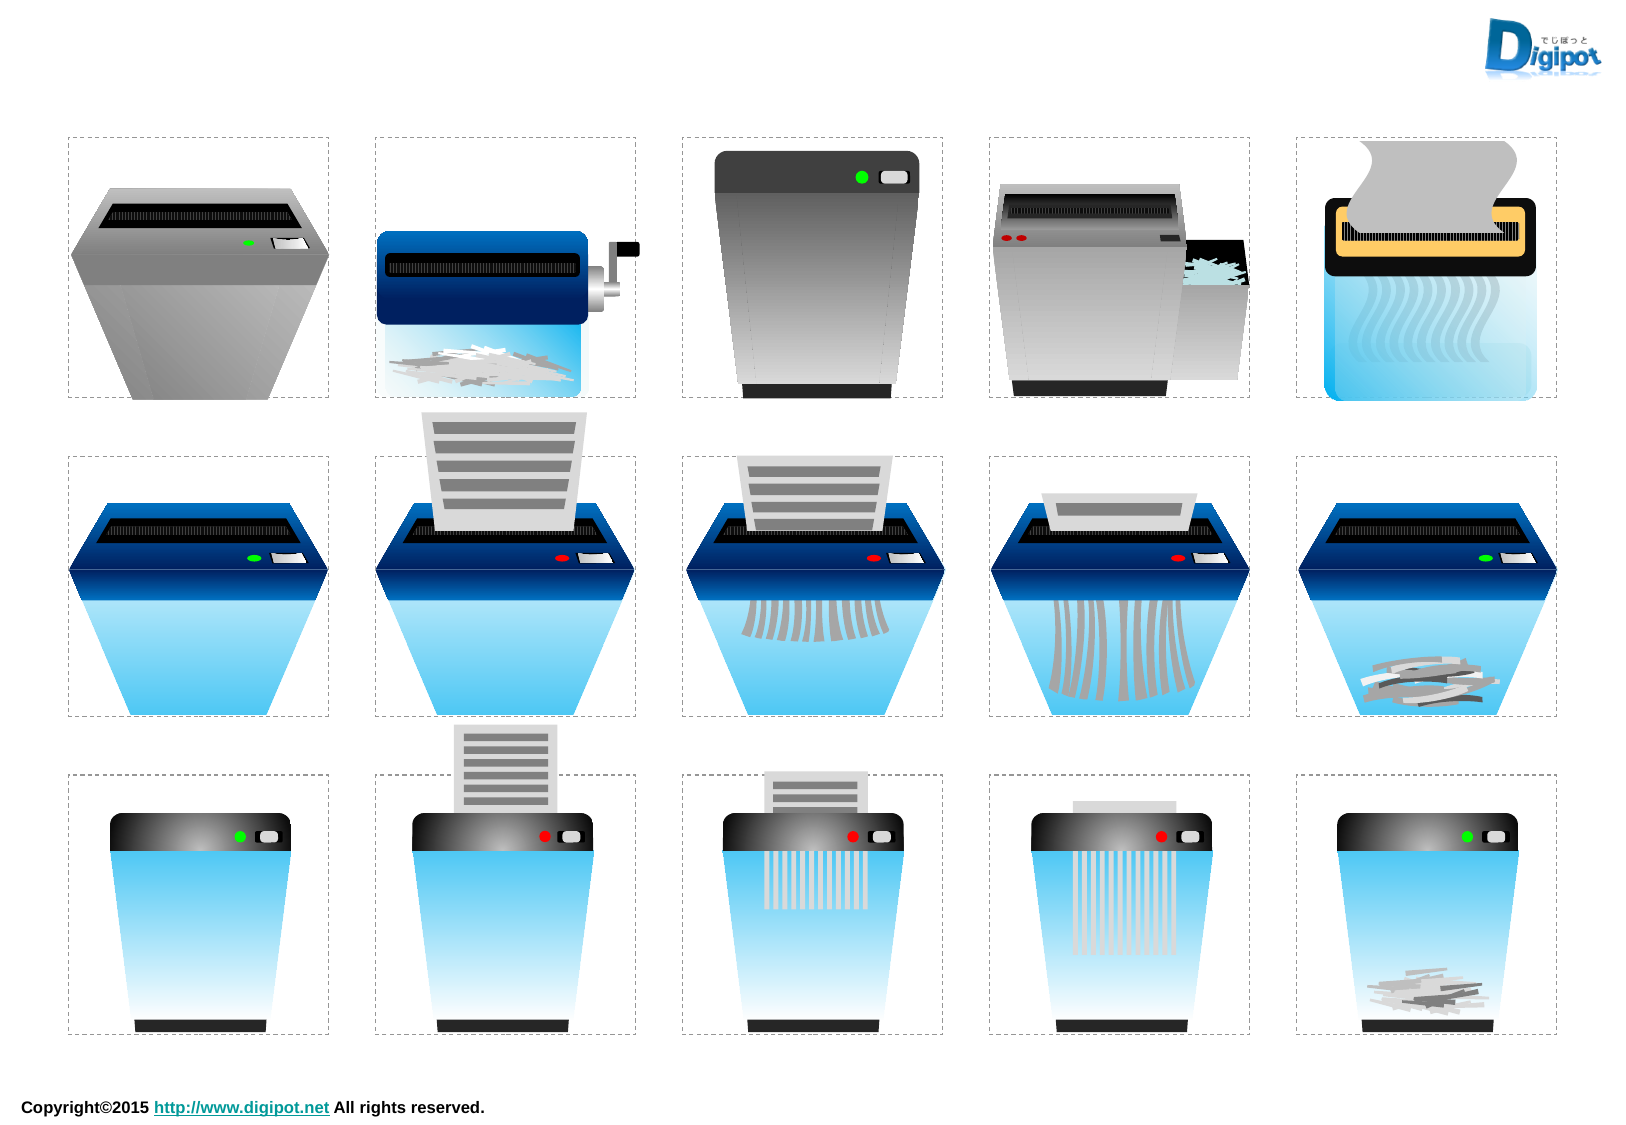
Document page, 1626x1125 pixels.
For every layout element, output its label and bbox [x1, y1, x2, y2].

text_box [71, 188, 330, 400]
text_box [109, 813, 292, 1033]
text_box [376, 230, 640, 397]
picture [1485, 18, 1602, 82]
text_box [1324, 140, 1537, 402]
text_box [411, 724, 594, 1033]
text_box [722, 771, 904, 1033]
text_box [1336, 813, 1519, 1033]
text_box [1298, 503, 1558, 715]
text_box [375, 412, 635, 715]
text_box [992, 183, 1250, 397]
text_box [1031, 800, 1213, 1033]
text_box [714, 150, 920, 399]
text_box [68, 503, 329, 715]
text_box [685, 455, 946, 715]
text_box [990, 493, 1250, 715]
